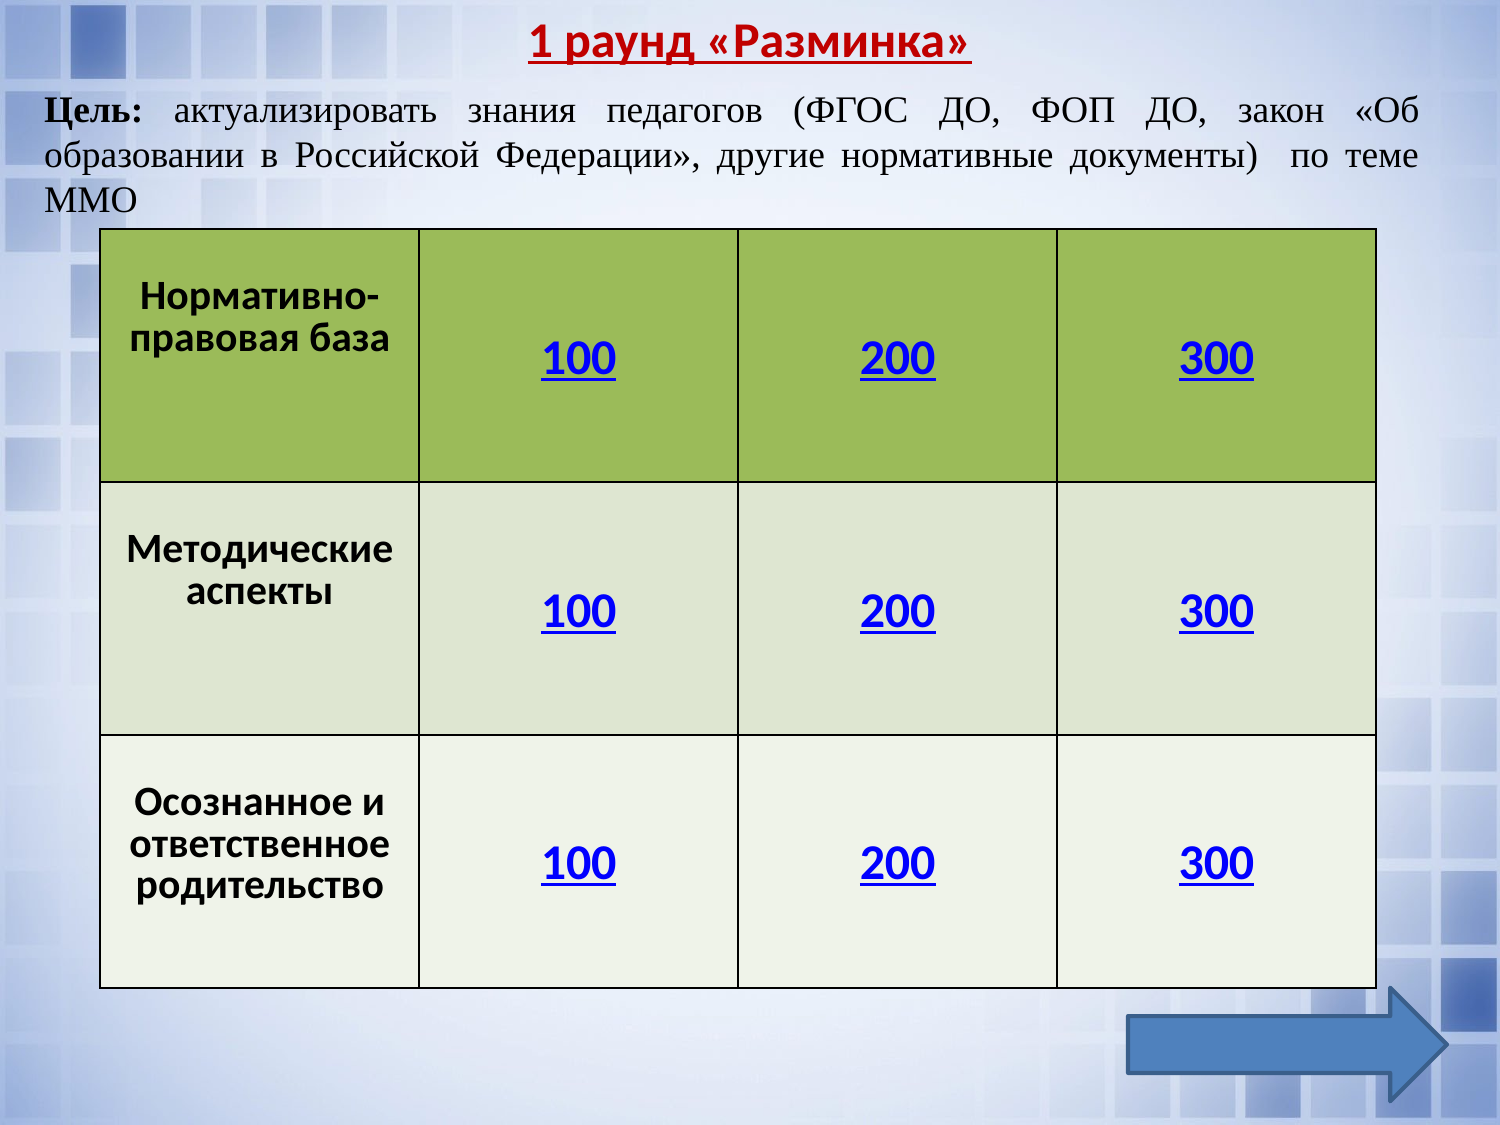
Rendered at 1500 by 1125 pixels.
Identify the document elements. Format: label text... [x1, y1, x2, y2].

table_header 300 [1058, 230, 1375, 481]
table_header Нормативно-правовая база [101, 230, 418, 481]
table_cell 300 [1058, 736, 1375, 987]
table_cell Методические аспекты [101, 483, 418, 734]
table_cell 100 [420, 483, 737, 734]
picture [0, 75, 1500, 1125]
table_cell Осознанное и ответственное родительство [101, 736, 418, 987]
table_cell 200 [739, 483, 1056, 734]
text_box [1125, 985, 1450, 1104]
table_header 100 [420, 230, 737, 481]
text_box 1 раунд «Разминка» [0, 0, 1500, 75]
table_header 200 [739, 230, 1056, 481]
table_cell 200 [739, 736, 1056, 987]
table_cell 300 [1058, 483, 1375, 734]
text_box Цель: актуализировать знания педагогов (ФГОС ДО, ФОП ДО, закон «Об образовании в Российской Федерации», другие нормативные документы) по теме ММО [29, 78, 1436, 228]
table_cell 100 [420, 736, 737, 987]
